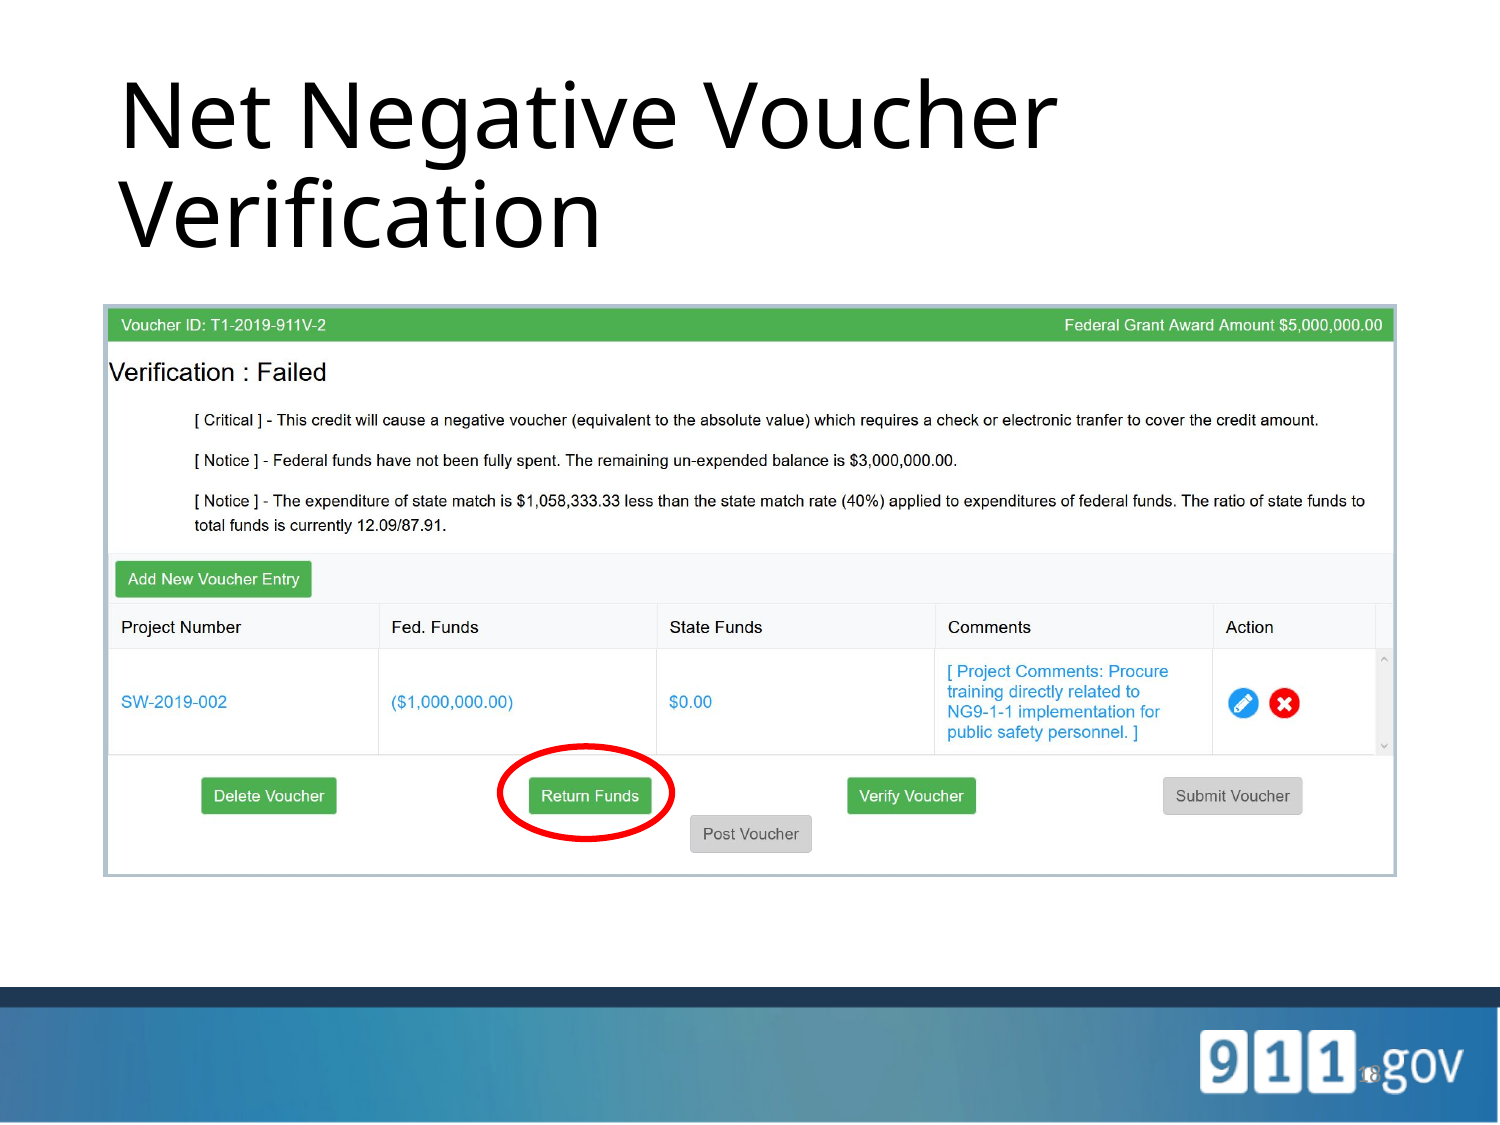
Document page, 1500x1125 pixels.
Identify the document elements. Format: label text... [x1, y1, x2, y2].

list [103, 304, 1397, 877]
title Net Negative Voucher Verification [103, 59, 1397, 278]
slide_number 18 [1059, 1042, 1397, 1103]
picture [0, 987, 1500, 1125]
